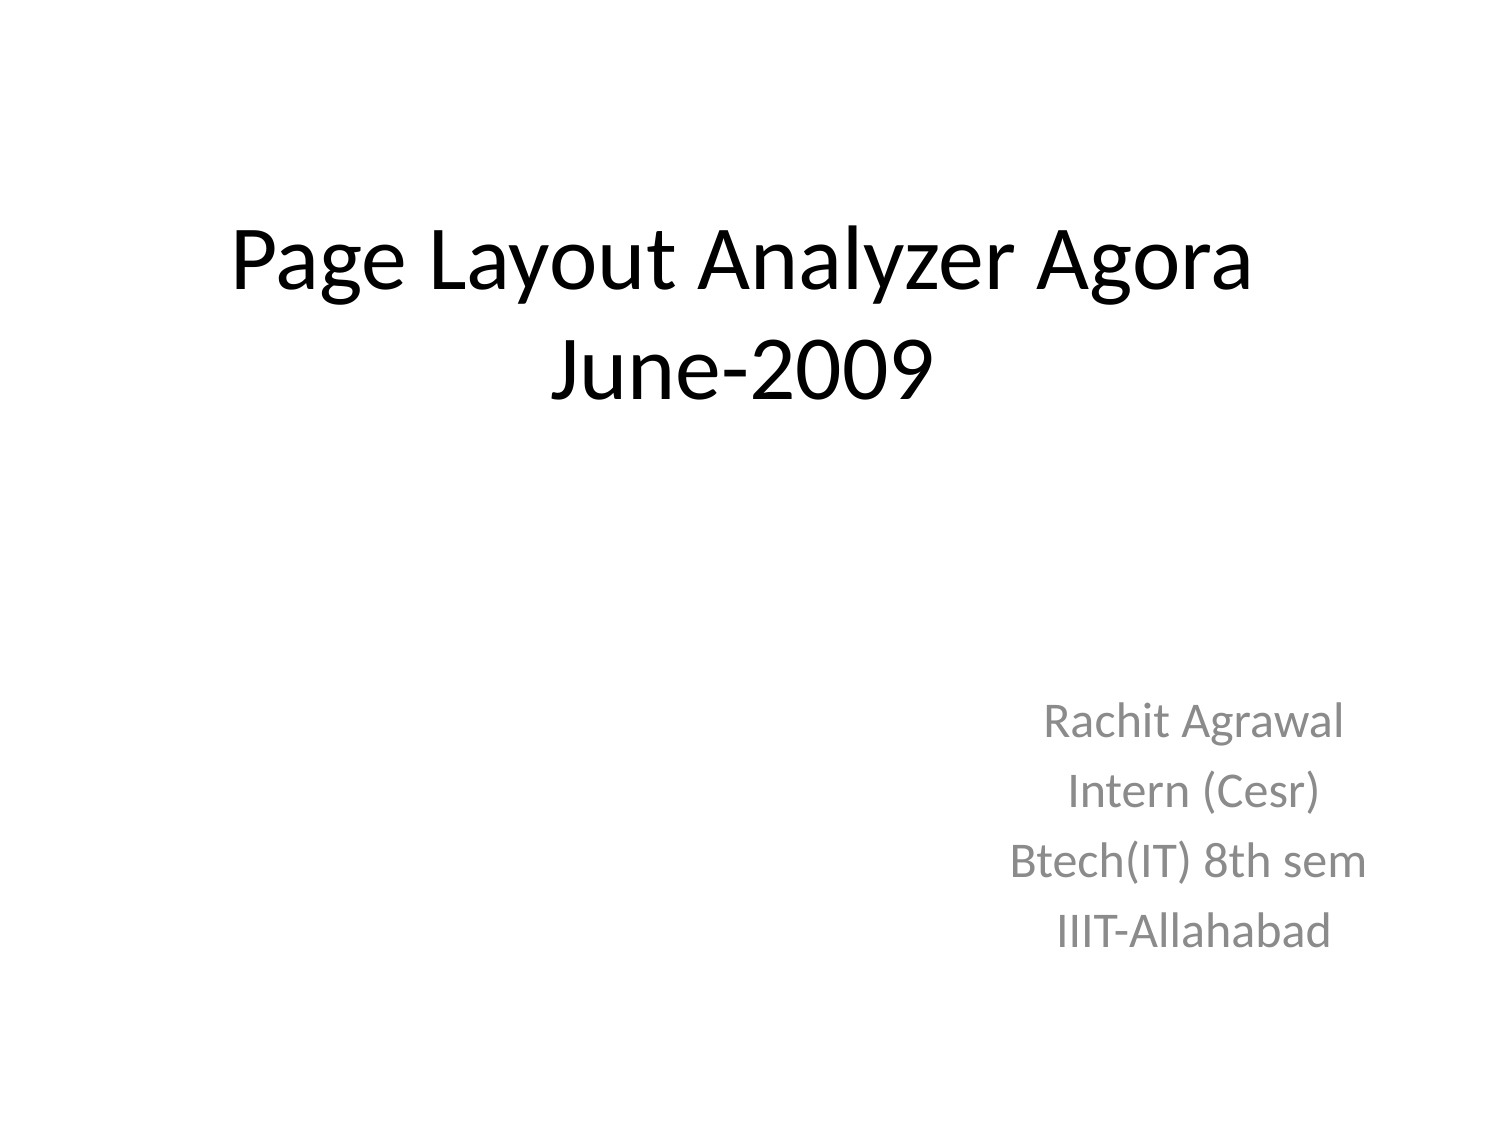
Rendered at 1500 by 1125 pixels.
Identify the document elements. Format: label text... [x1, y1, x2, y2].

subtitle Rachit Agrawal Intern (Cesr) Btech(IT) 8th sem IIIT-Allahabad [960, 679, 1428, 968]
title Page Layout Analyzer Agora June-2009 [105, 187, 1381, 429]
